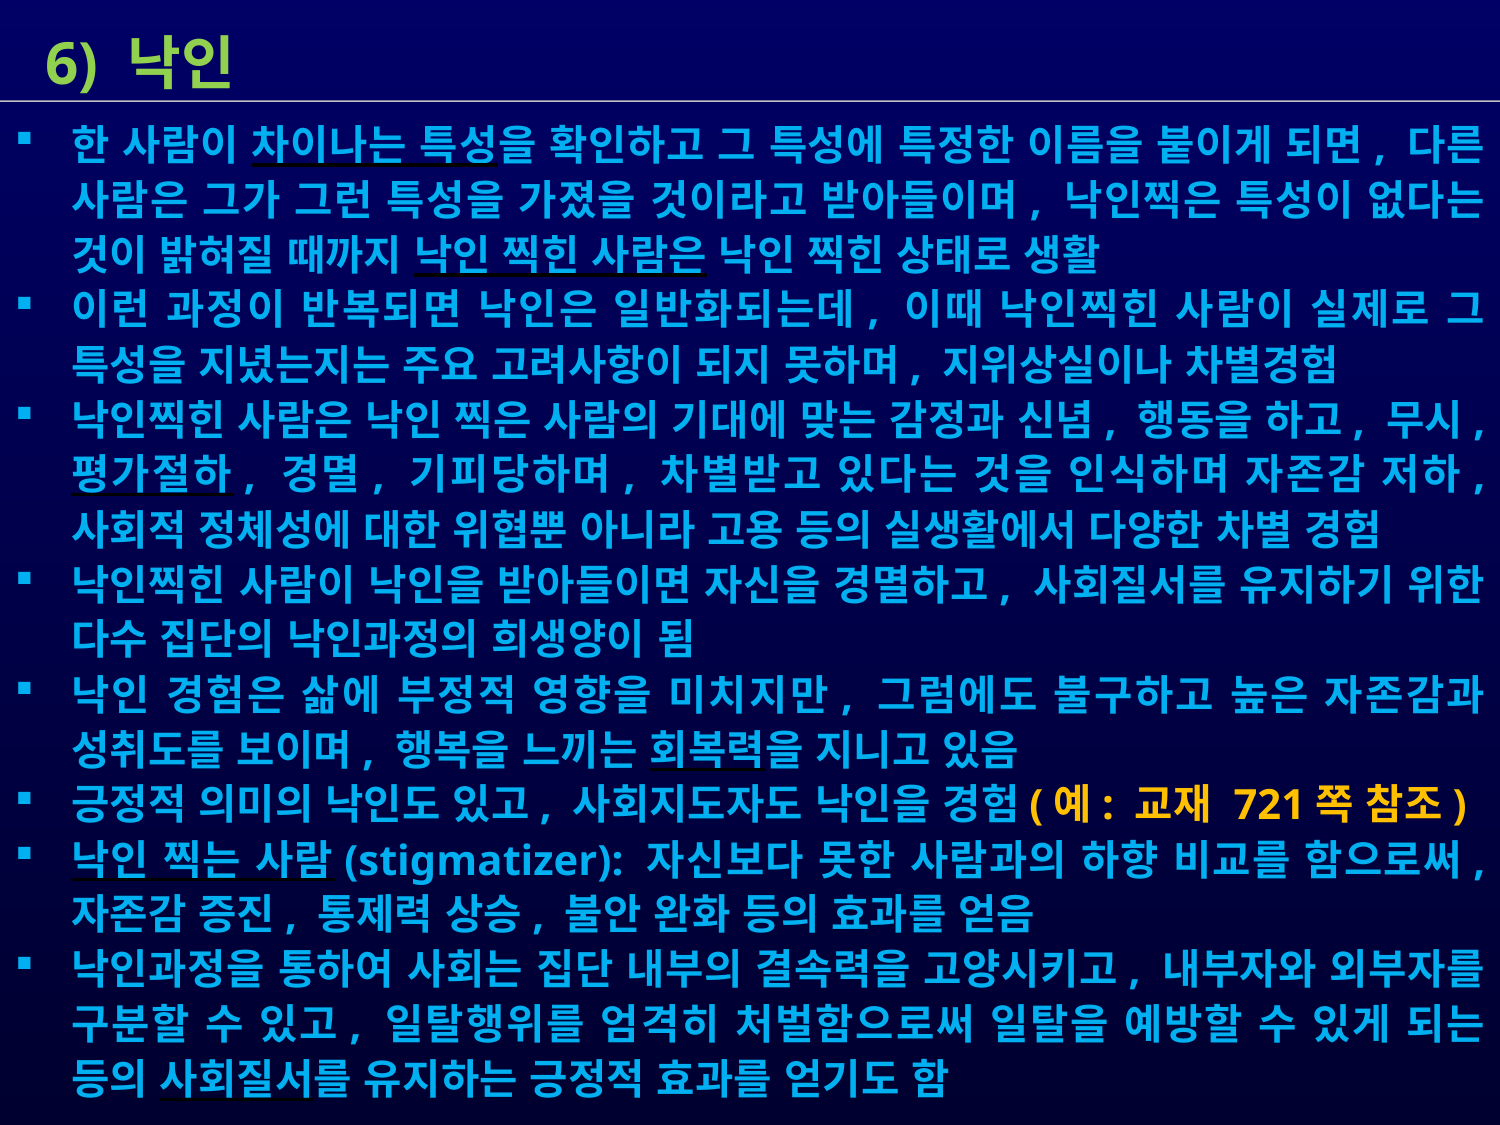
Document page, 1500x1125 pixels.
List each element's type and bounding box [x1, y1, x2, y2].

text_box [0, 18, 1500, 1115]
